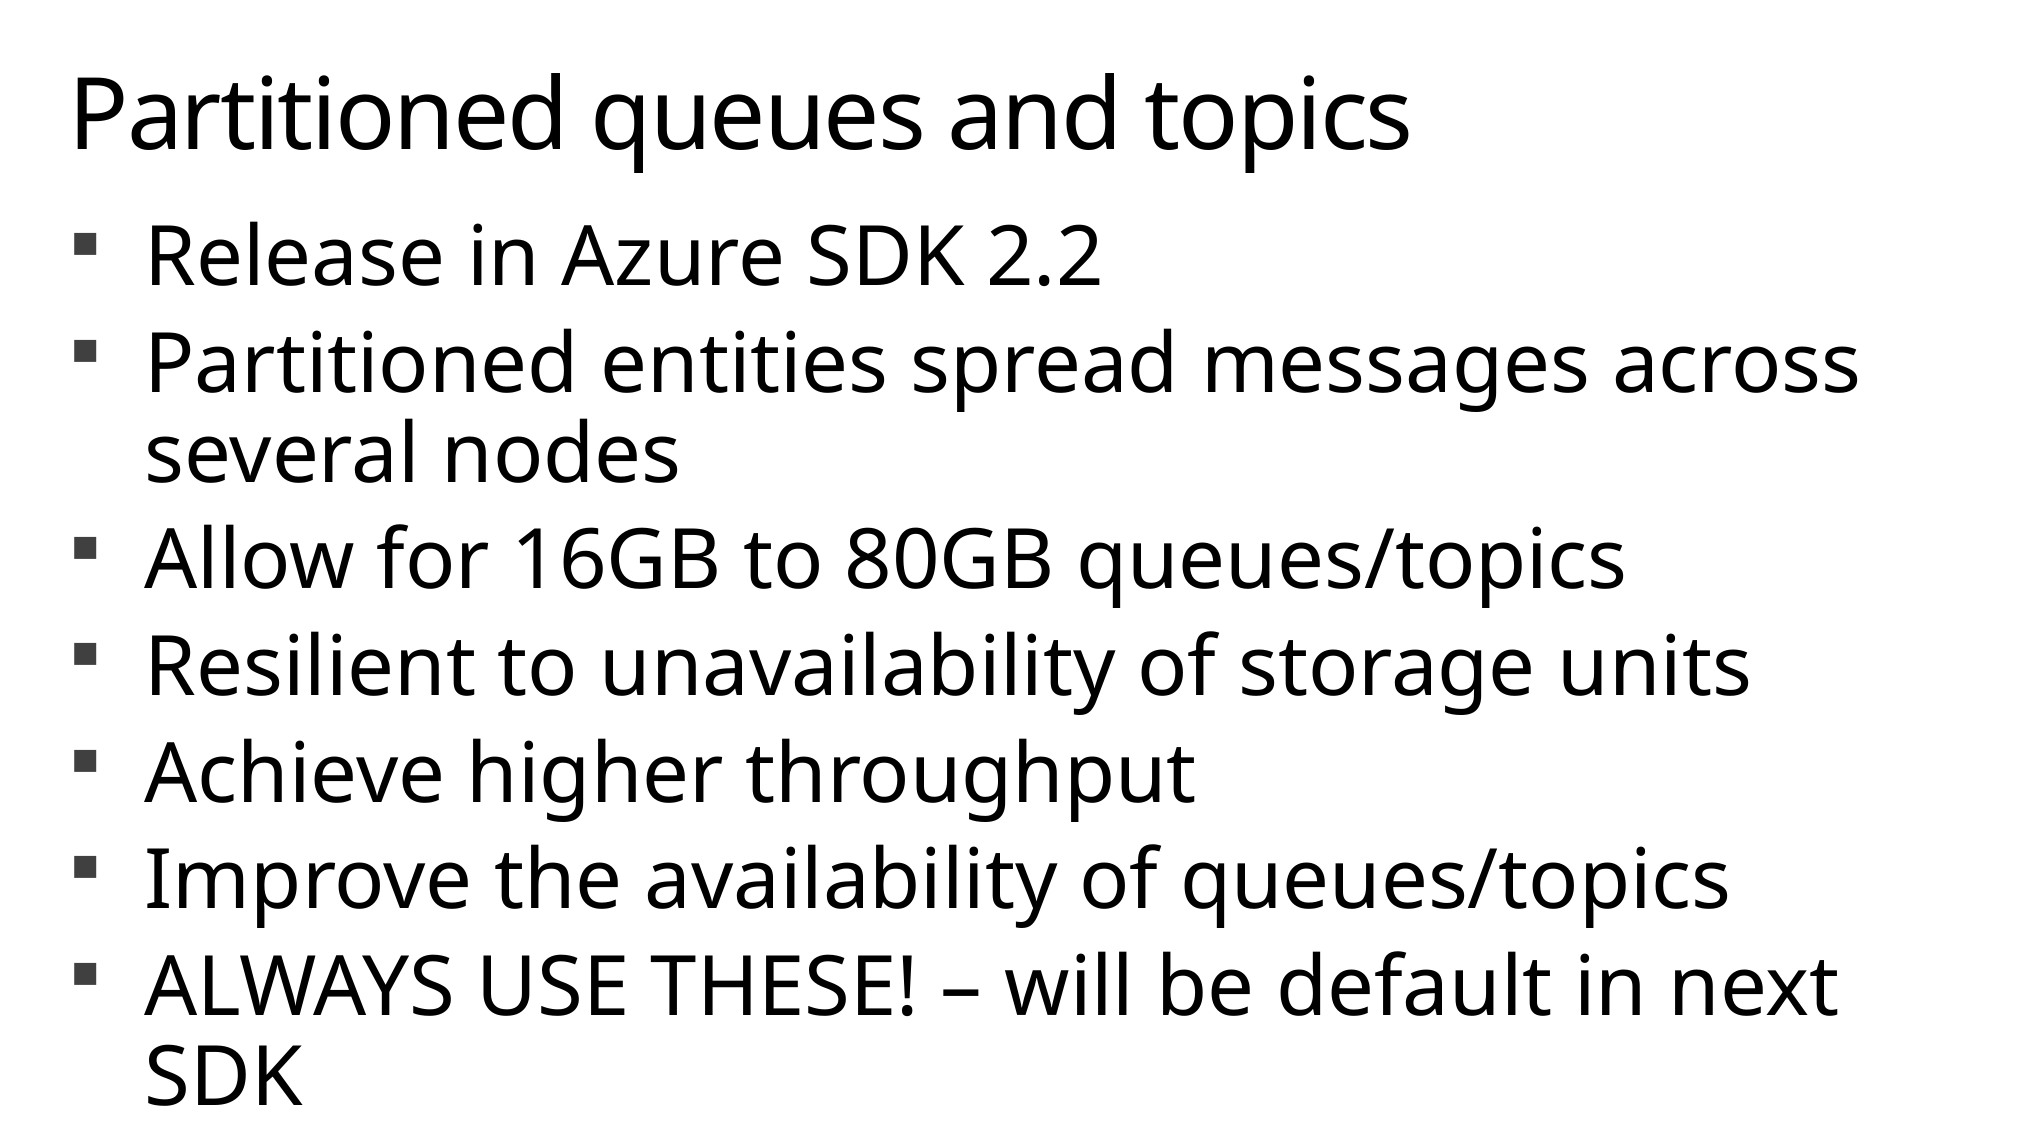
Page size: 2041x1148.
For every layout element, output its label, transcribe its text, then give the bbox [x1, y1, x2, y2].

list Release in Azure SDK 2.2 Partitioned entities spread messages across several nodes Allow for 16GB to 80GB queues/topics Resilient to unavailability of storage units Achieve higher throughput Improve the availability of queues/topics ALWAYS USE THESE! – will be default in next SDK [45, 199, 1996, 1148]
title Partitioned queues and topics [45, 48, 1996, 199]
